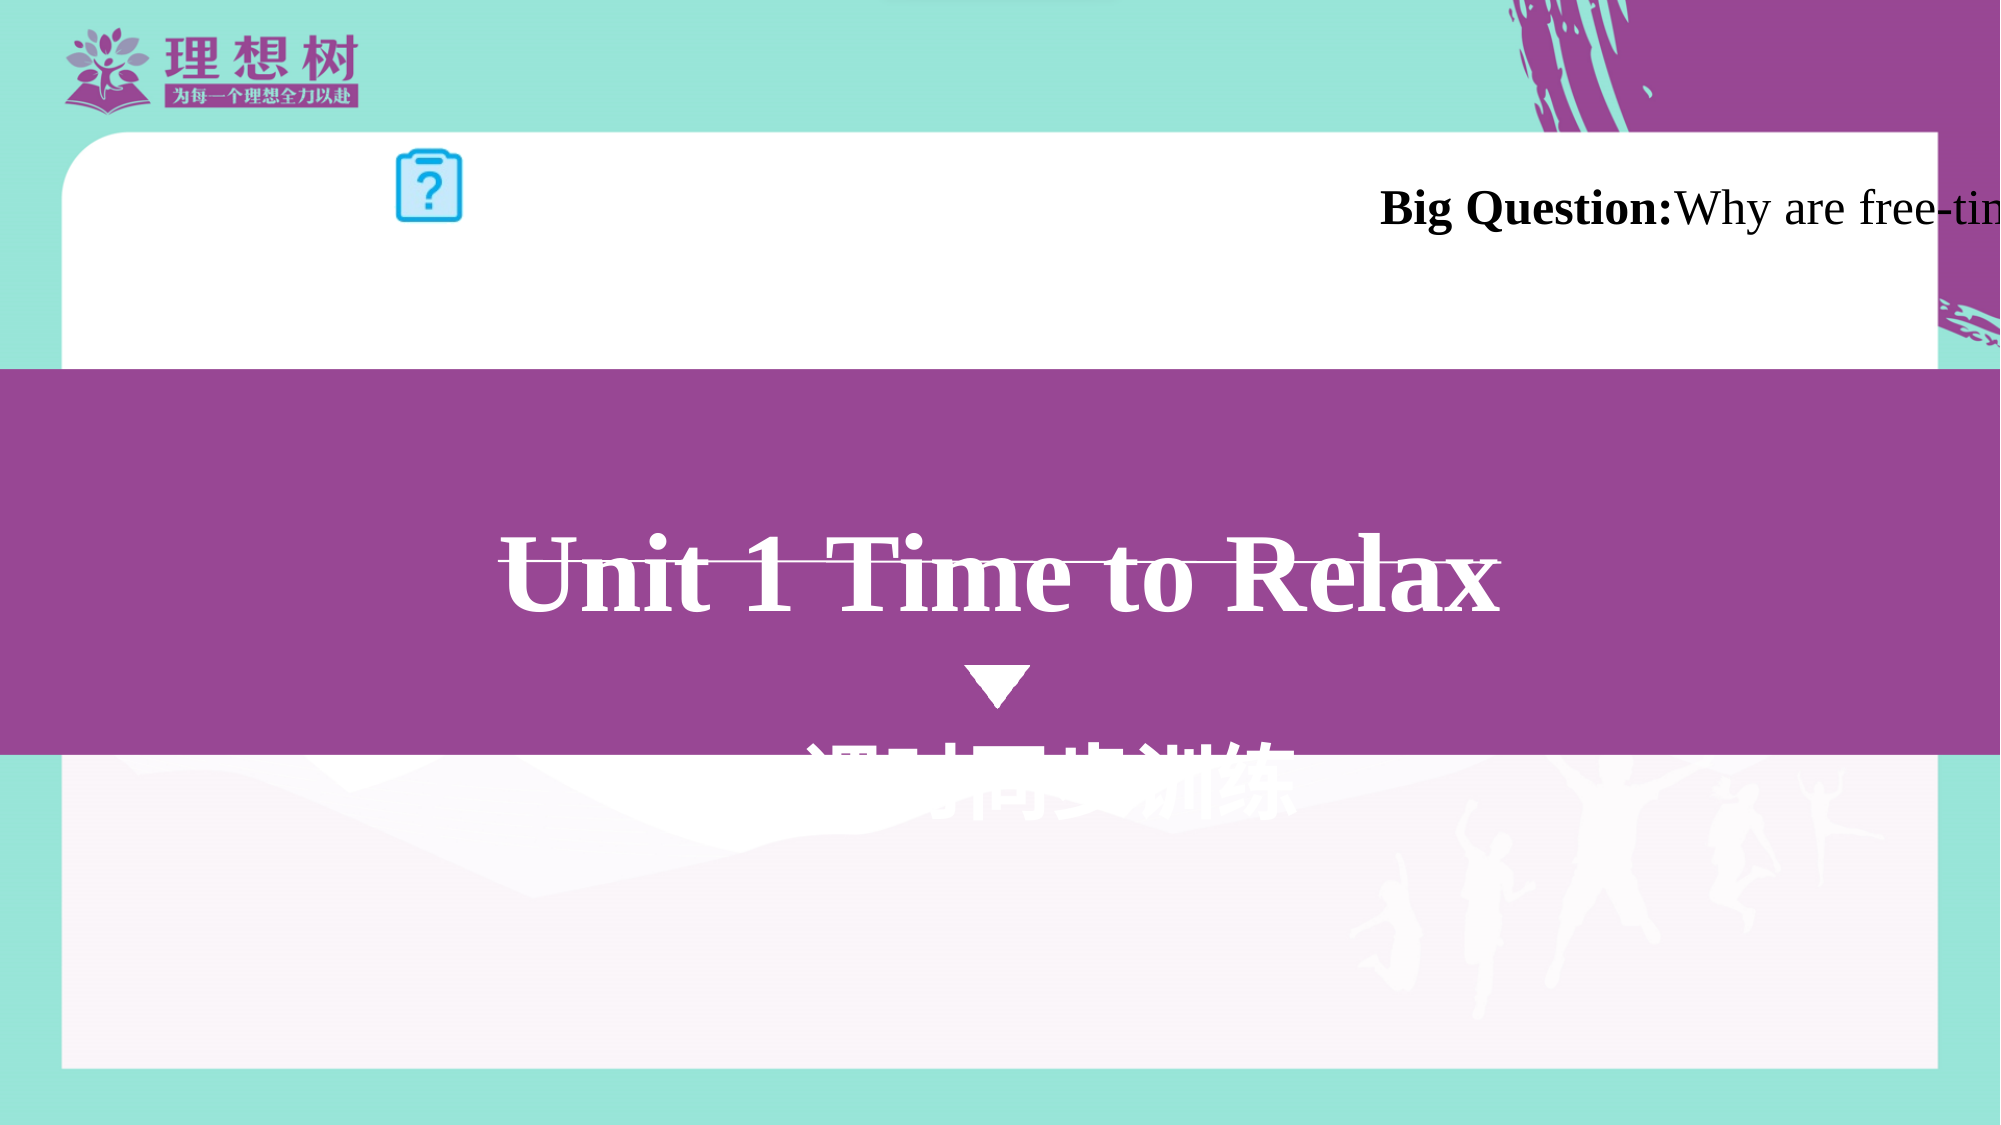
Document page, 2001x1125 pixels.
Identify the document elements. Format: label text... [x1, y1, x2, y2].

text_box A 课时同步训练 [22, 713, 1977, 844]
text_box Big Question:Why are free-time activities important? [106, 141, 1894, 225]
picture [0, 0, 2000, 1125]
text_box Unit 1 Time to Relax [22, 482, 1977, 648]
